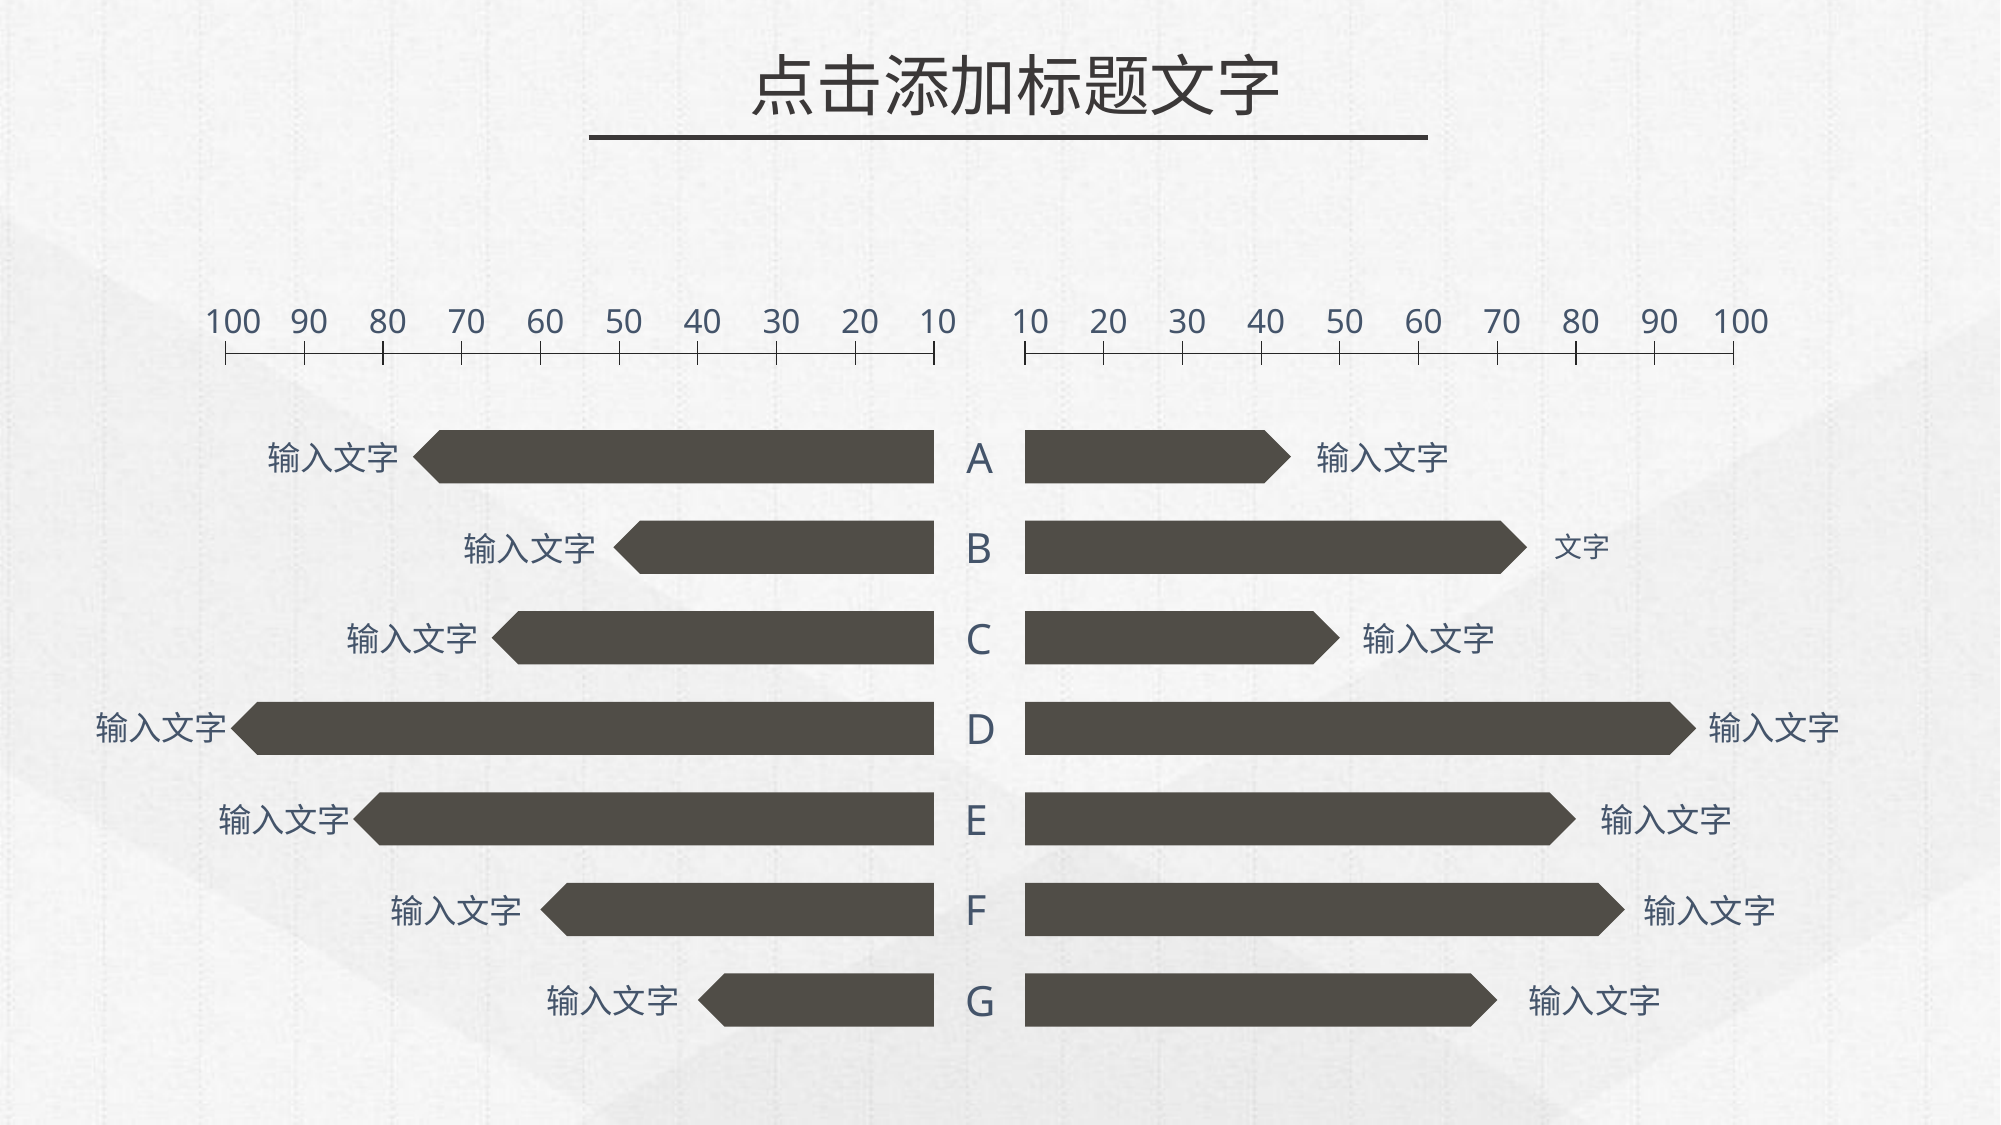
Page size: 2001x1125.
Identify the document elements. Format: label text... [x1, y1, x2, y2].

text_box 50 [590, 292, 659, 341]
text_box 输入文字 [375, 882, 539, 938]
text_box 80 [1546, 292, 1616, 341]
text_box 100 [1697, 292, 1785, 348]
text_box 输入文字 [1585, 791, 1749, 847]
text_box [1024, 972, 1499, 1028]
text_box 输入文字 [1347, 610, 1512, 666]
text_box [612, 519, 935, 575]
text_box 输入文字 [1513, 972, 1677, 1028]
text_box 80 [353, 292, 423, 341]
text_box 输入文字 [331, 610, 495, 666]
text_box 30 [747, 292, 816, 341]
text_box B [950, 514, 1008, 580]
text_box 20 [826, 292, 895, 341]
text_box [1025, 341, 1734, 365]
text_box C [950, 605, 1008, 671]
text_box 输入文字 [79, 699, 244, 755]
text_box D [950, 695, 1012, 761]
text_box 70 [1468, 292, 1537, 341]
text_box G [949, 967, 1011, 1033]
text_box [539, 881, 935, 938]
text_box E [949, 786, 1003, 852]
text_box [495, 610, 935, 666]
text_box 文字 [1540, 522, 1626, 571]
text_box 输入文字 [1301, 429, 1466, 485]
text_box F [949, 876, 1002, 942]
text_box [1023, 519, 1529, 575]
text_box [561, 36, 1472, 138]
picture [0, 0, 2000, 1125]
text_box 输入文字 [203, 791, 367, 847]
text_box 70 [432, 292, 501, 341]
text_box [1024, 700, 1693, 756]
text_box 40 [668, 292, 737, 341]
text_box 100 [189, 292, 277, 348]
text_box 30 [1153, 292, 1222, 341]
text_box [244, 700, 935, 756]
text_box 输入文字 [252, 429, 416, 485]
text_box 60 [511, 292, 580, 341]
text_box [696, 972, 935, 1028]
text_box 10 [996, 292, 1065, 348]
text_box 90 [1625, 292, 1694, 341]
text_box [1024, 881, 1627, 938]
text_box 60 [1389, 292, 1458, 341]
text_box [1023, 791, 1578, 847]
text_box 输入文字 [531, 972, 695, 1028]
text_box 90 [277, 292, 344, 341]
text_box 输入文字 [1693, 699, 1857, 755]
text_box [416, 429, 935, 485]
text_box 输入文字 [1628, 882, 1792, 938]
text_box 50 [1310, 292, 1379, 341]
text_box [225, 341, 934, 365]
text_box 10 [903, 292, 972, 348]
text_box 20 [1074, 292, 1143, 341]
text_box A [951, 424, 1009, 489]
text_box [367, 791, 935, 847]
text_box [1023, 429, 1293, 485]
text_box [1024, 610, 1342, 666]
text_box 40 [1232, 292, 1301, 341]
text_box 输入文字 [448, 520, 612, 576]
